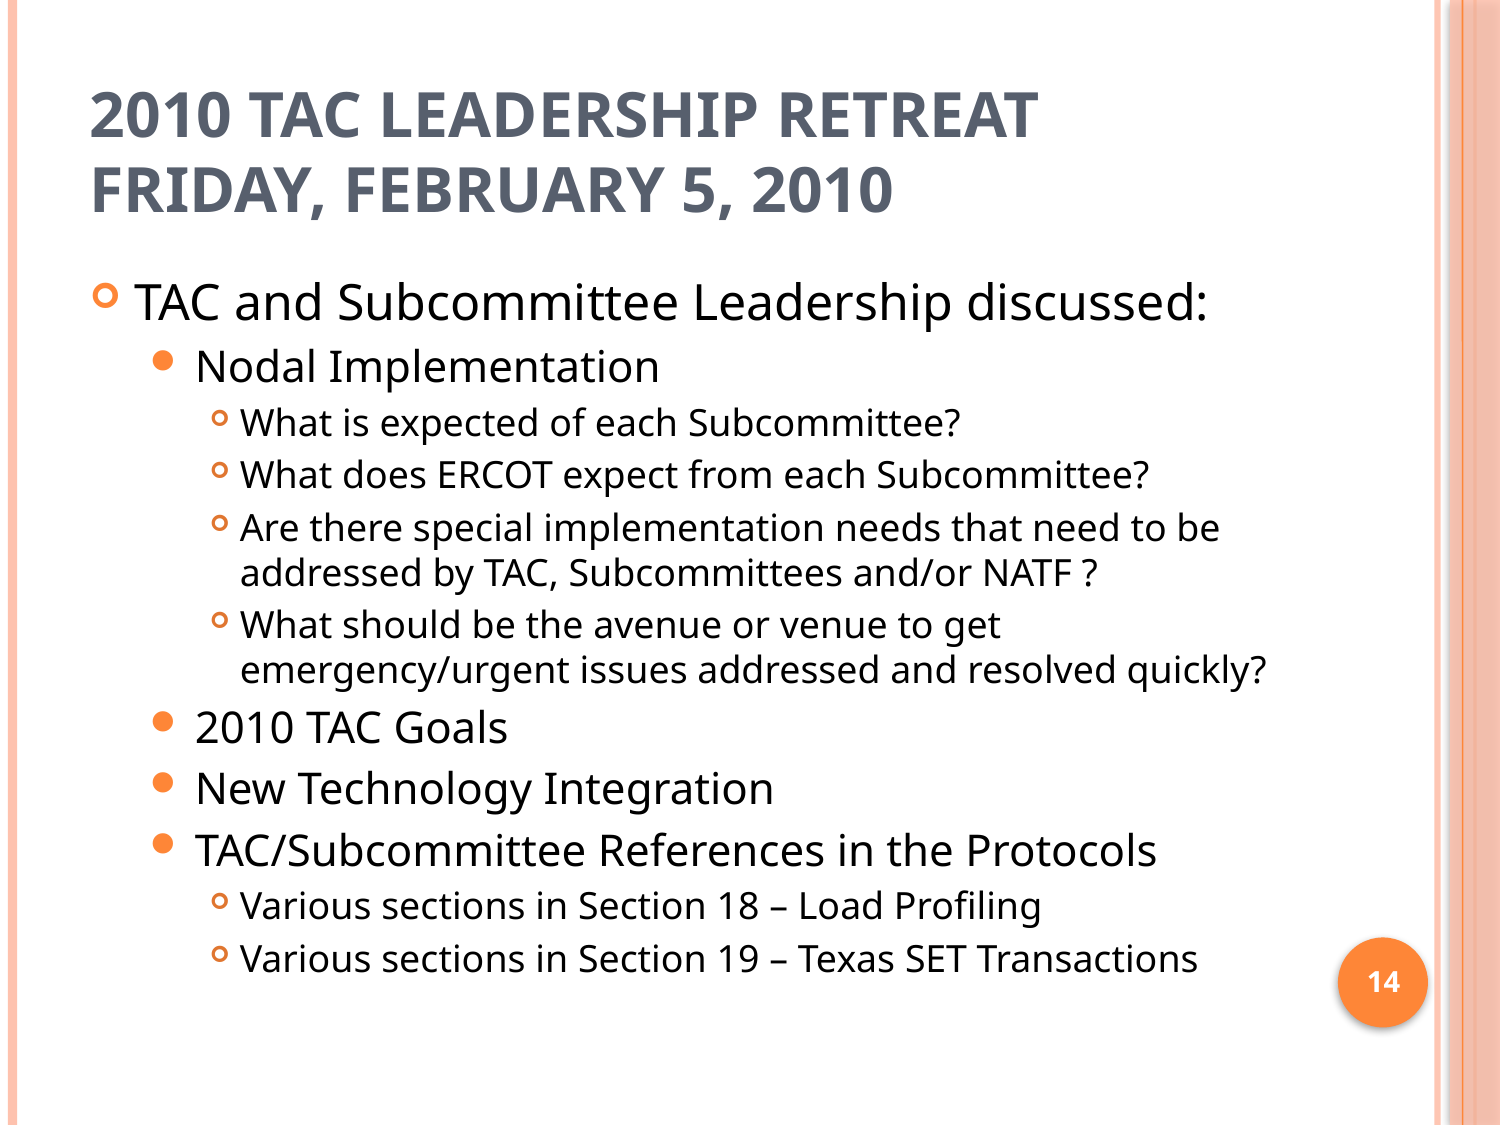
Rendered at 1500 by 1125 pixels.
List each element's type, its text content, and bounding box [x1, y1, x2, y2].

list TAC and Subcommittee Leadership discussed: Nodal Implementation What is expected of each Subcommittee? What does ERCOT expect from each Subcommittee? Are there special implementation needs that need to be addressed by TAC, Subcommittees and/or NATF ? What should be the avenue or venue to get emergency/urgent issues addressed and resolved quickly? 2010 TAC Goals New Technology Integration TAC/Subcommittee References in the Protocols Various sections in Section 18 – Load Profiling Various sections in Section 19 – Texas SET Transactions [75, 262, 1300, 1062]
slide_number 14 [1333, 940, 1434, 1027]
title 2010 TAC Leadership Retreat Friday, February 5, 2010 [75, 45, 1300, 233]
